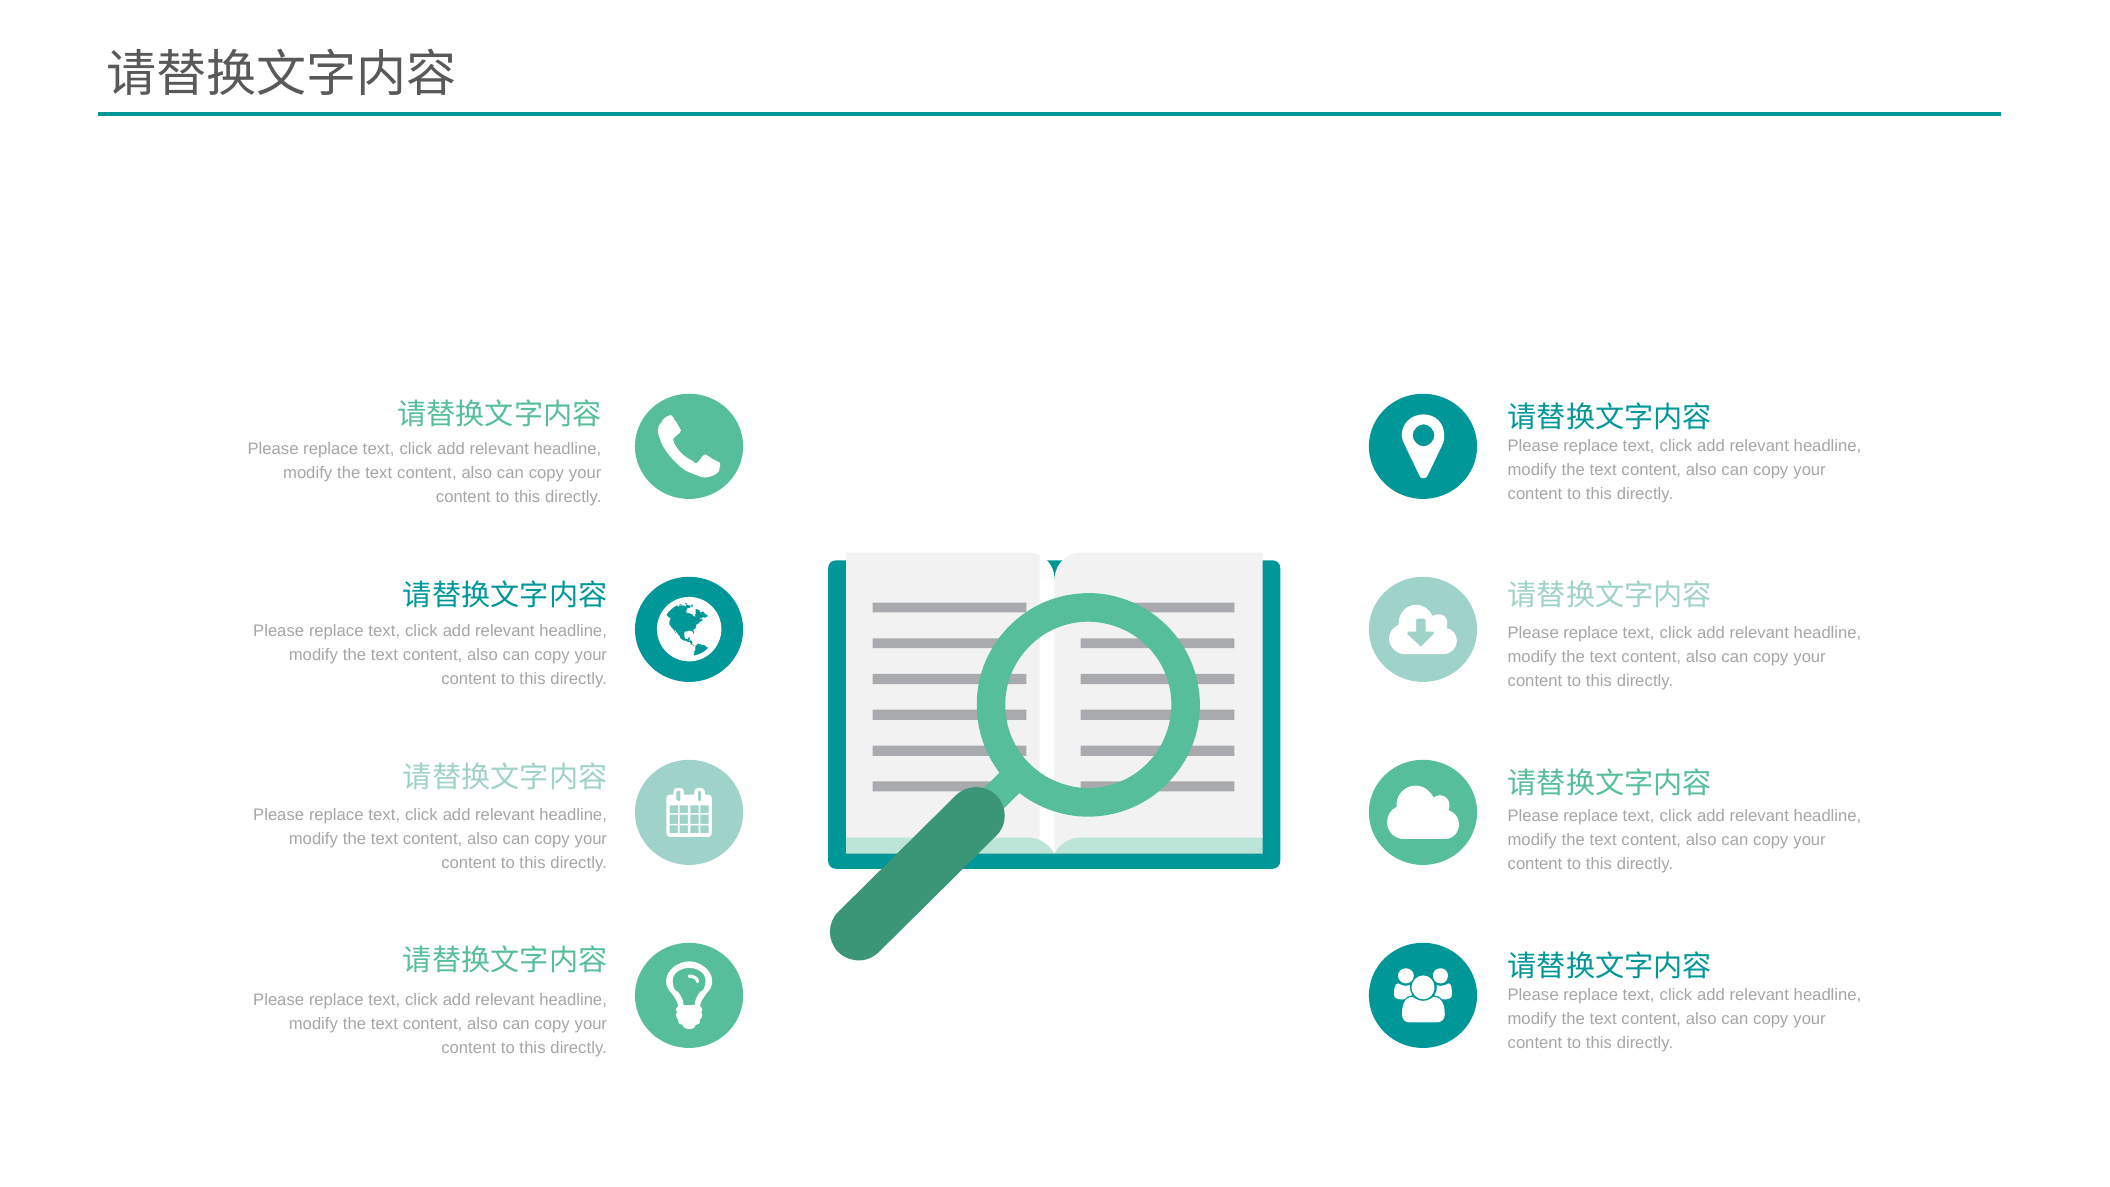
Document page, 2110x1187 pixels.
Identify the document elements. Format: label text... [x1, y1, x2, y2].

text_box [1368, 393, 1478, 499]
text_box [827, 552, 1281, 963]
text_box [1507, 756, 1864, 874]
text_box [1368, 942, 1478, 1048]
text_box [634, 759, 744, 865]
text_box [251, 750, 608, 873]
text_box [251, 568, 608, 689]
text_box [634, 942, 744, 1048]
text_box 请替换文字内容 [90, 33, 542, 93]
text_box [246, 388, 602, 507]
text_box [1507, 390, 1864, 504]
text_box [1368, 576, 1478, 682]
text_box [634, 393, 744, 499]
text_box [251, 934, 608, 1058]
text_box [1368, 759, 1478, 865]
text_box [1507, 939, 1864, 1053]
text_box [634, 576, 744, 682]
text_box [1507, 569, 1864, 691]
